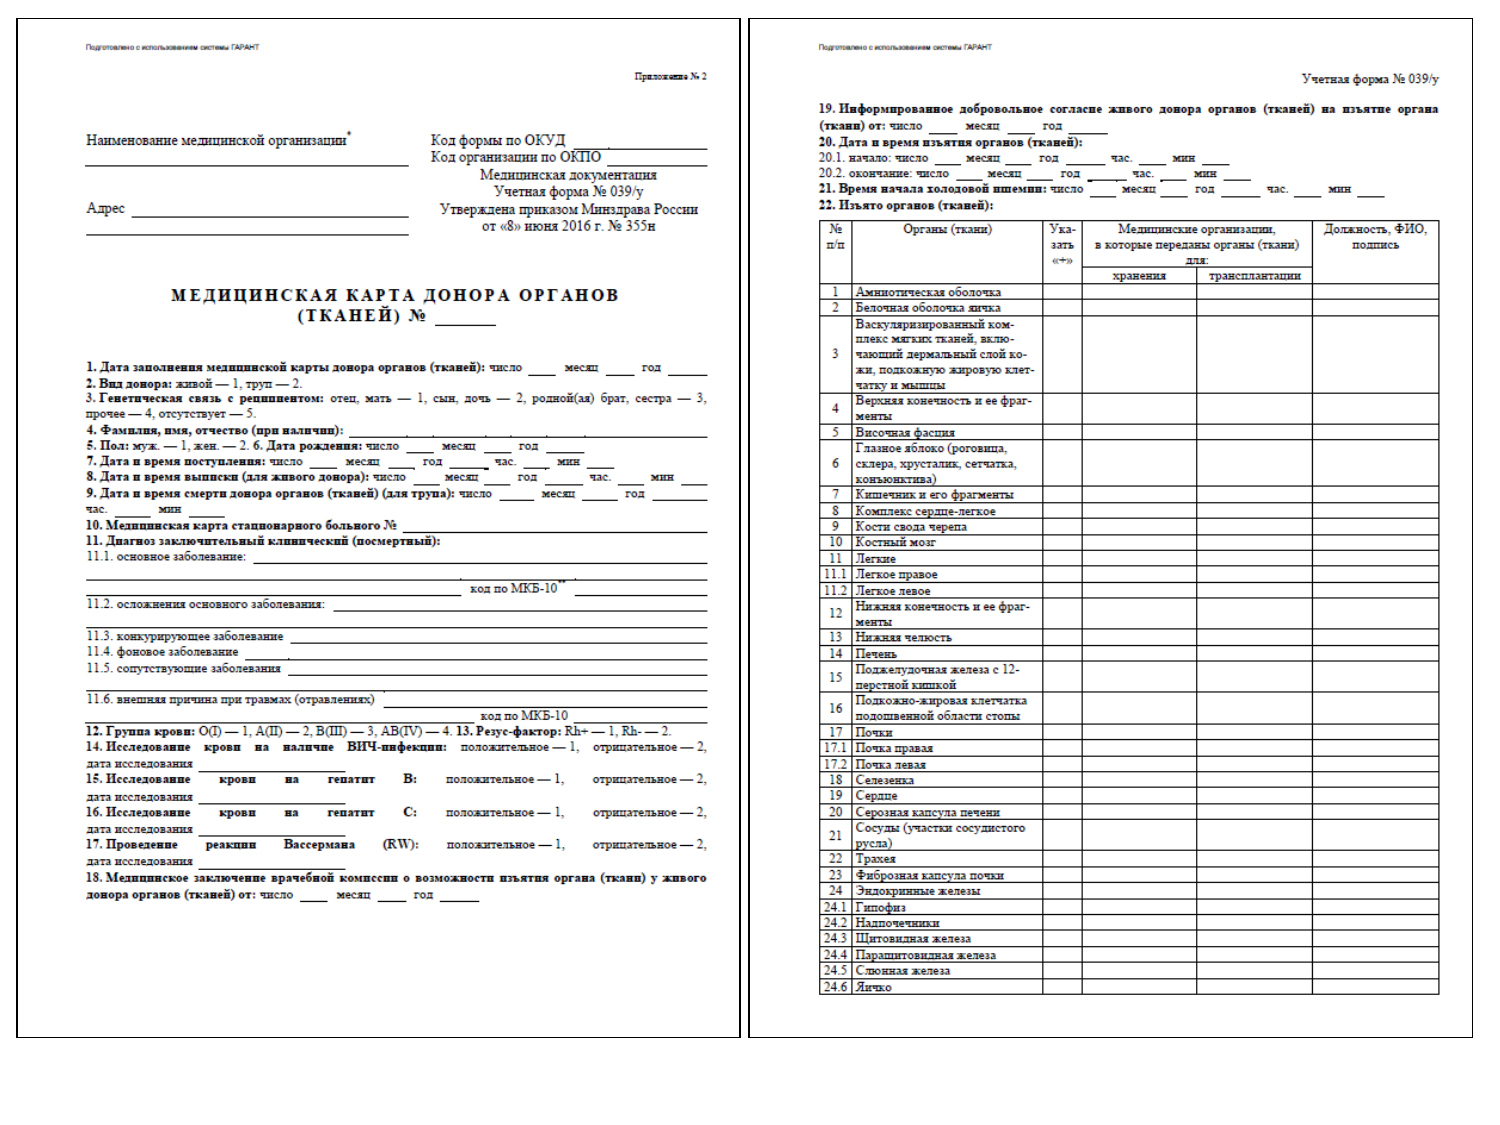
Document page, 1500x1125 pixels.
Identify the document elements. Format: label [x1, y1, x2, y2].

picture [749, 18, 1472, 1038]
picture [17, 18, 740, 1038]
